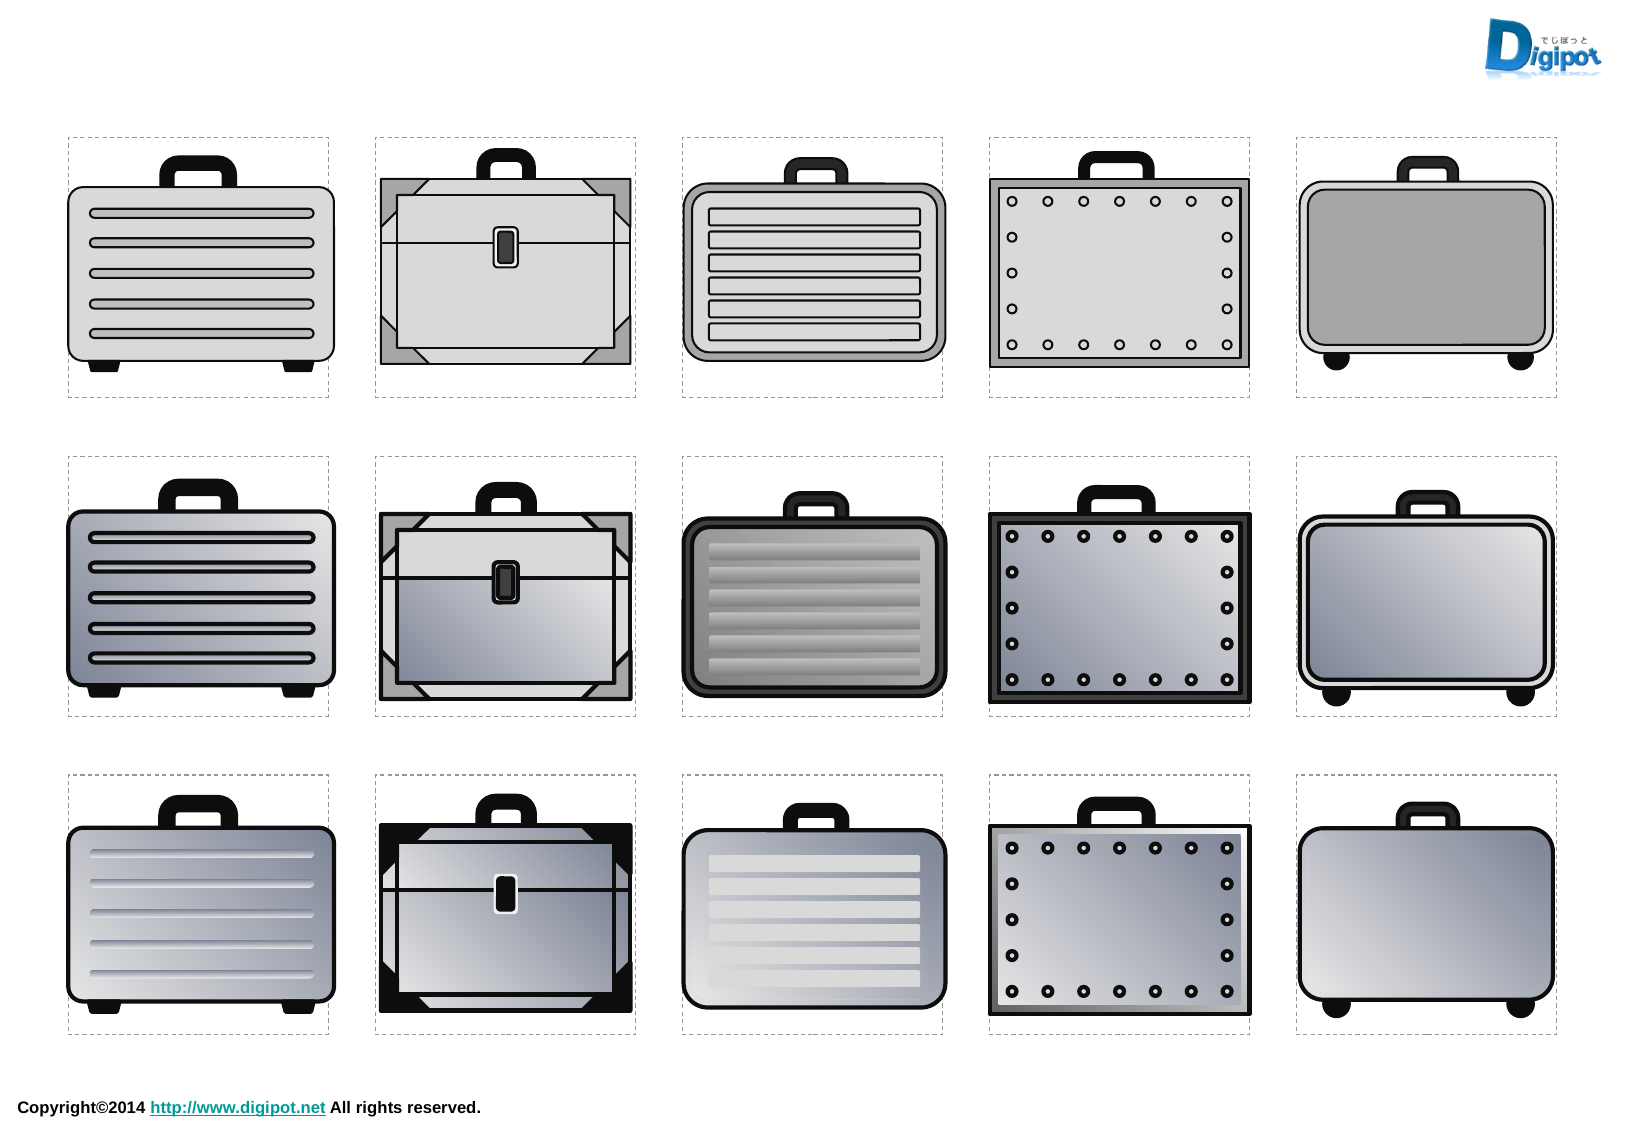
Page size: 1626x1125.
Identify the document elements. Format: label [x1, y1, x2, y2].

text_box [989, 798, 1250, 1015]
text_box [683, 492, 946, 697]
text_box [683, 804, 946, 1008]
text_box [380, 795, 631, 1011]
text_box [683, 157, 946, 362]
picture [1485, 18, 1602, 82]
text_box [68, 156, 335, 372]
text_box [989, 151, 1250, 368]
text_box [1299, 491, 1554, 705]
text_box [1299, 803, 1554, 1017]
text_box [989, 486, 1250, 703]
text_box [1299, 156, 1554, 370]
text_box [380, 483, 631, 700]
text_box [68, 796, 335, 1012]
text_box [68, 480, 335, 696]
text_box [380, 148, 631, 365]
